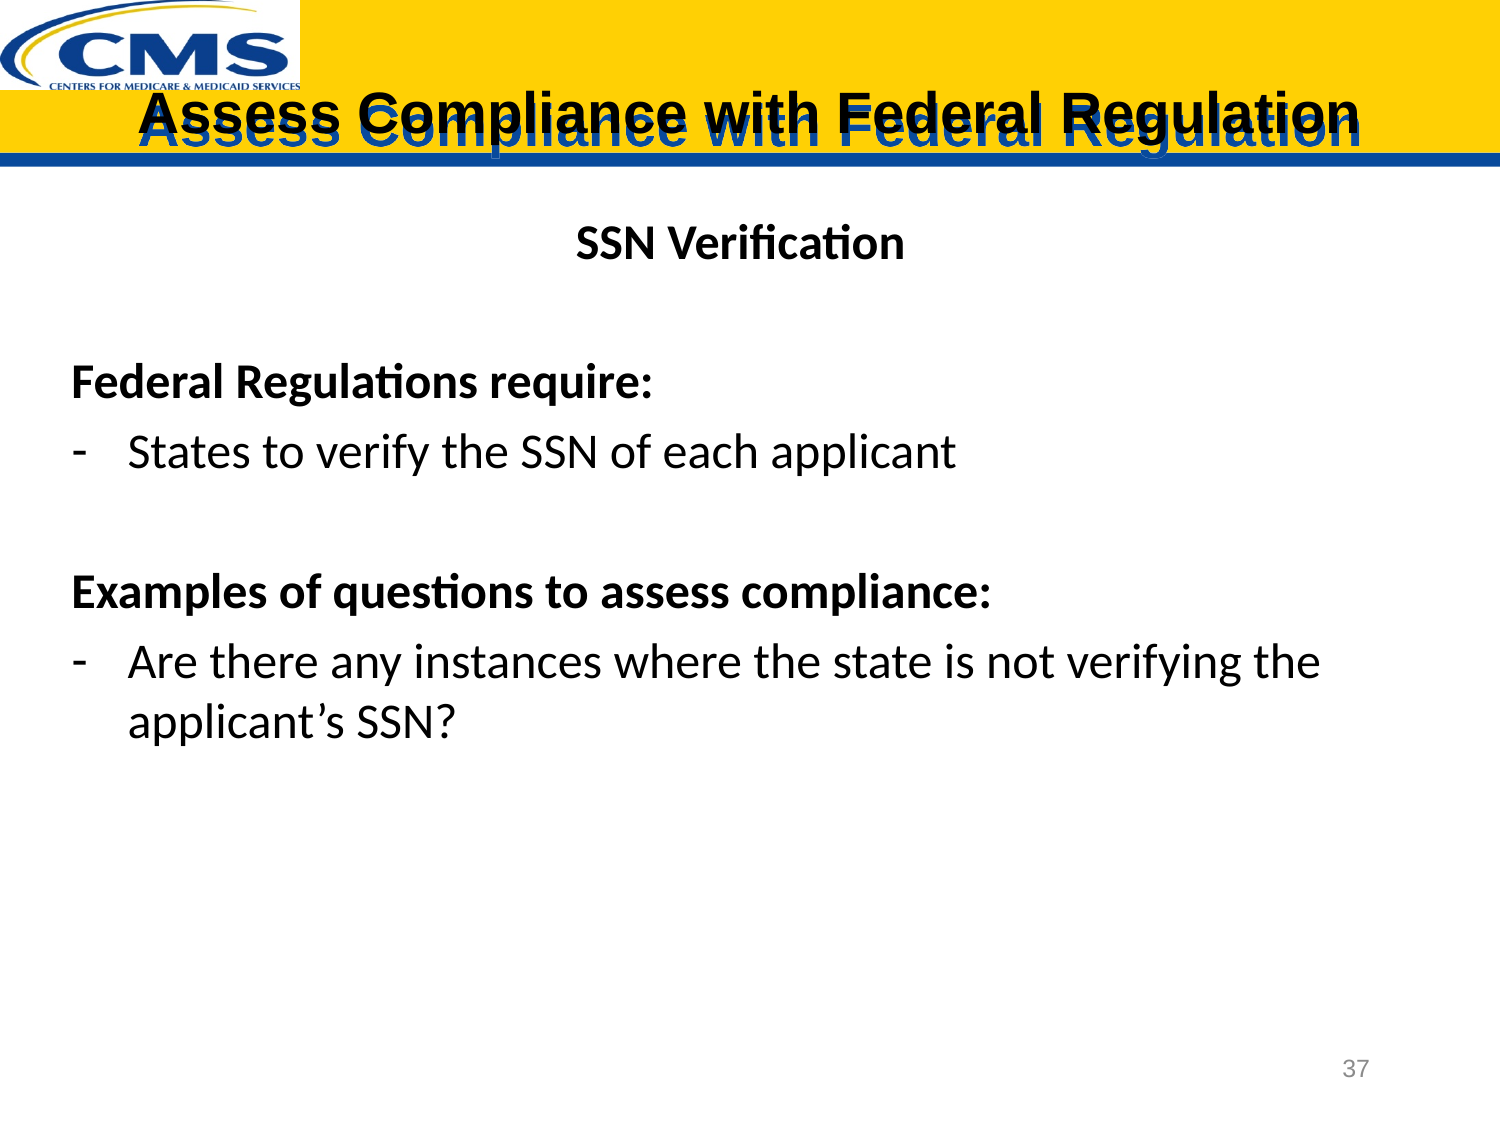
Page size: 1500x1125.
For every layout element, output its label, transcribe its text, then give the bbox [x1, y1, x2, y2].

slide_number 37 [1275, 1037, 1438, 1098]
title Assess Compliance with Federal Regulation [0, 5, 1500, 146]
list SSN Verification Federal Regulations require: States to verify the SSN of each applicant Examples of questions to assess compliance: Are there any instances where the state is not verifying the applicant’s SSN? [56, 201, 1426, 1077]
picture [0, 0, 300, 90]
